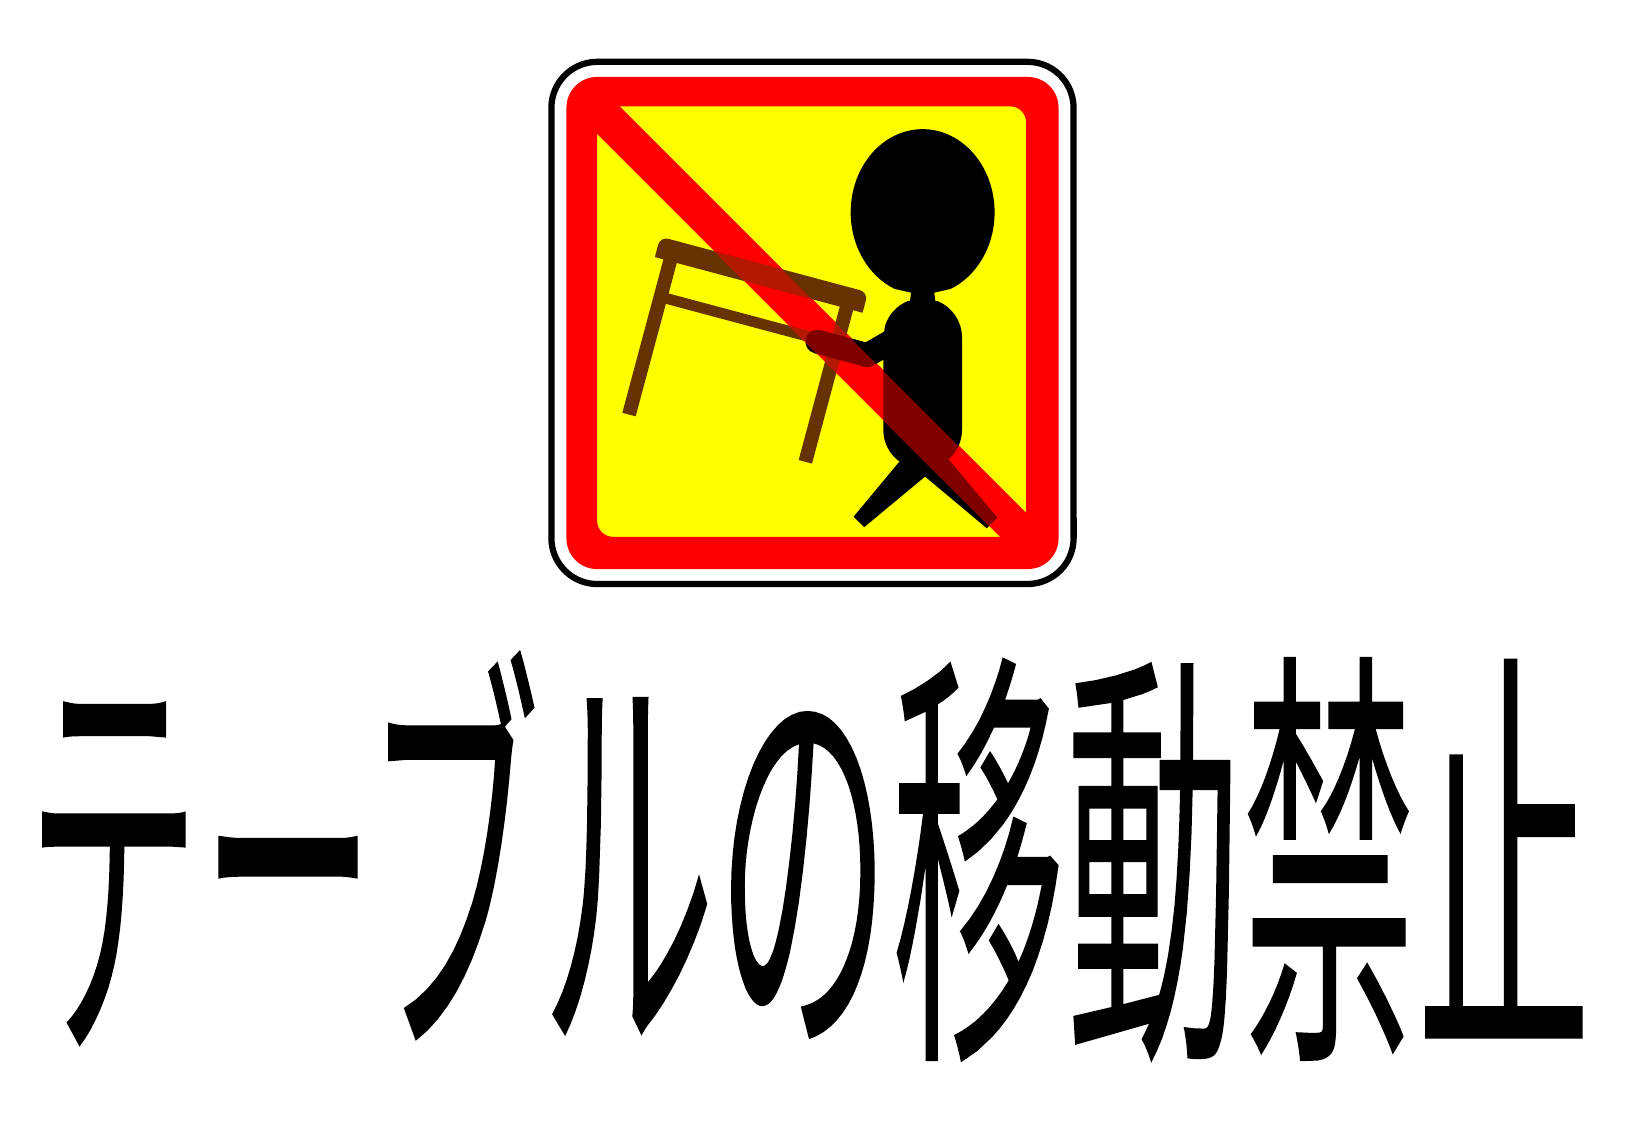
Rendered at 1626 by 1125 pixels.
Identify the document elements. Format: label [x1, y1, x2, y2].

text_box [551, 61, 1074, 585]
